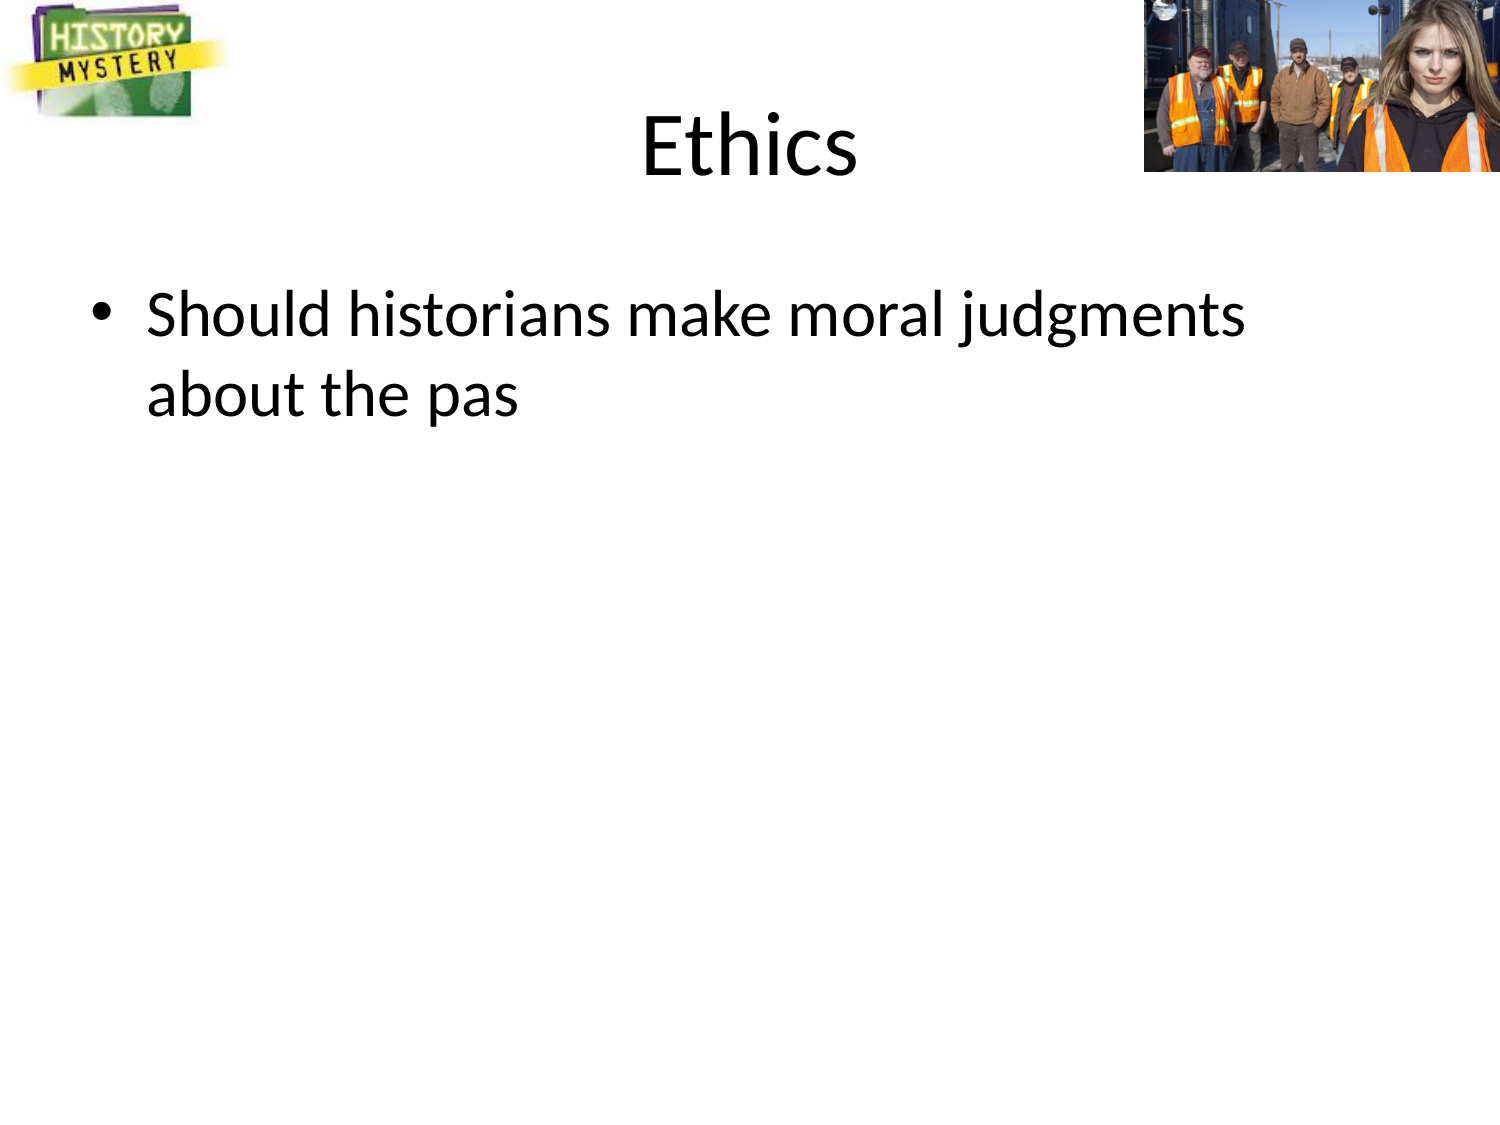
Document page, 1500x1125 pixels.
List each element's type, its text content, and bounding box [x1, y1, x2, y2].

picture [0, 0, 235, 138]
picture [1144, 0, 1500, 172]
list Should historians make moral judgments about the pas [75, 262, 1425, 1005]
title Ethics [75, 45, 1425, 233]
